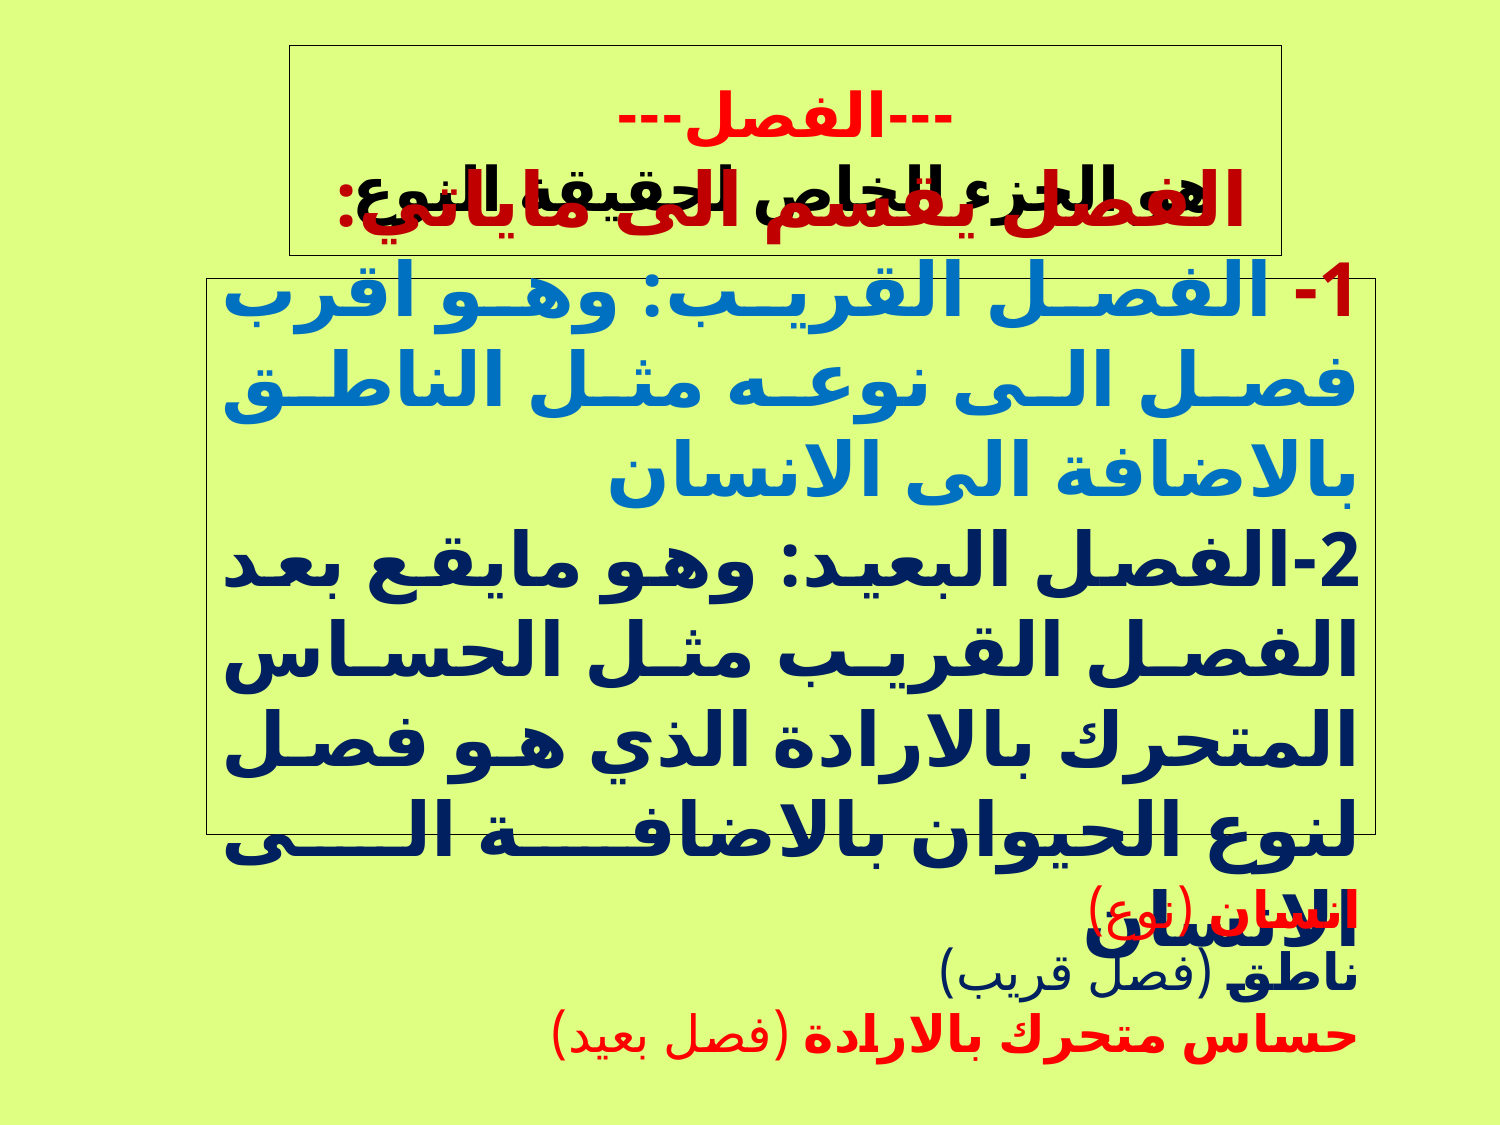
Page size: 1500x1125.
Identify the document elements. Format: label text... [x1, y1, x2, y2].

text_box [920, 260, 932, 278]
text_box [783, 835, 823, 857]
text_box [840, 835, 882, 855]
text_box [1165, 835, 1177, 855]
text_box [914, 835, 967, 868]
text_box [226, 835, 424, 865]
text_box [481, 835, 670, 855]
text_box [947, 260, 959, 278]
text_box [995, 835, 1151, 869]
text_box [438, 835, 450, 855]
title ---الفصل--- هو الجزء الخاص لحقيقة النوع [289, 45, 1282, 256]
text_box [683, 835, 770, 855]
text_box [1253, 260, 1265, 278]
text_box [980, 835, 992, 855]
text_box الفصل يقسم الى ماياتي: 1- الفصل القريب: وهو اقرب فصل الى نوعه مثل الناطق بالاضافة الى الانسان 2-الفصل البعيد: وهو مايقع بعد الفصل القريب مثل الحساس المتحرك بالارادة الذي هو فصل لنوع الحيوان بالاضافة الى الانسان [206, 278, 1376, 835]
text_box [1210, 835, 1353, 869]
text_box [1031, 260, 1043, 278]
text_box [1227, 260, 1239, 278]
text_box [1324, 263, 1348, 278]
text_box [399, 260, 411, 278]
text_box انسان (نوع) ناطق (فصل قريب) حساس متحرك بالارادة (فصل بعيد) [230, 869, 1376, 1071]
